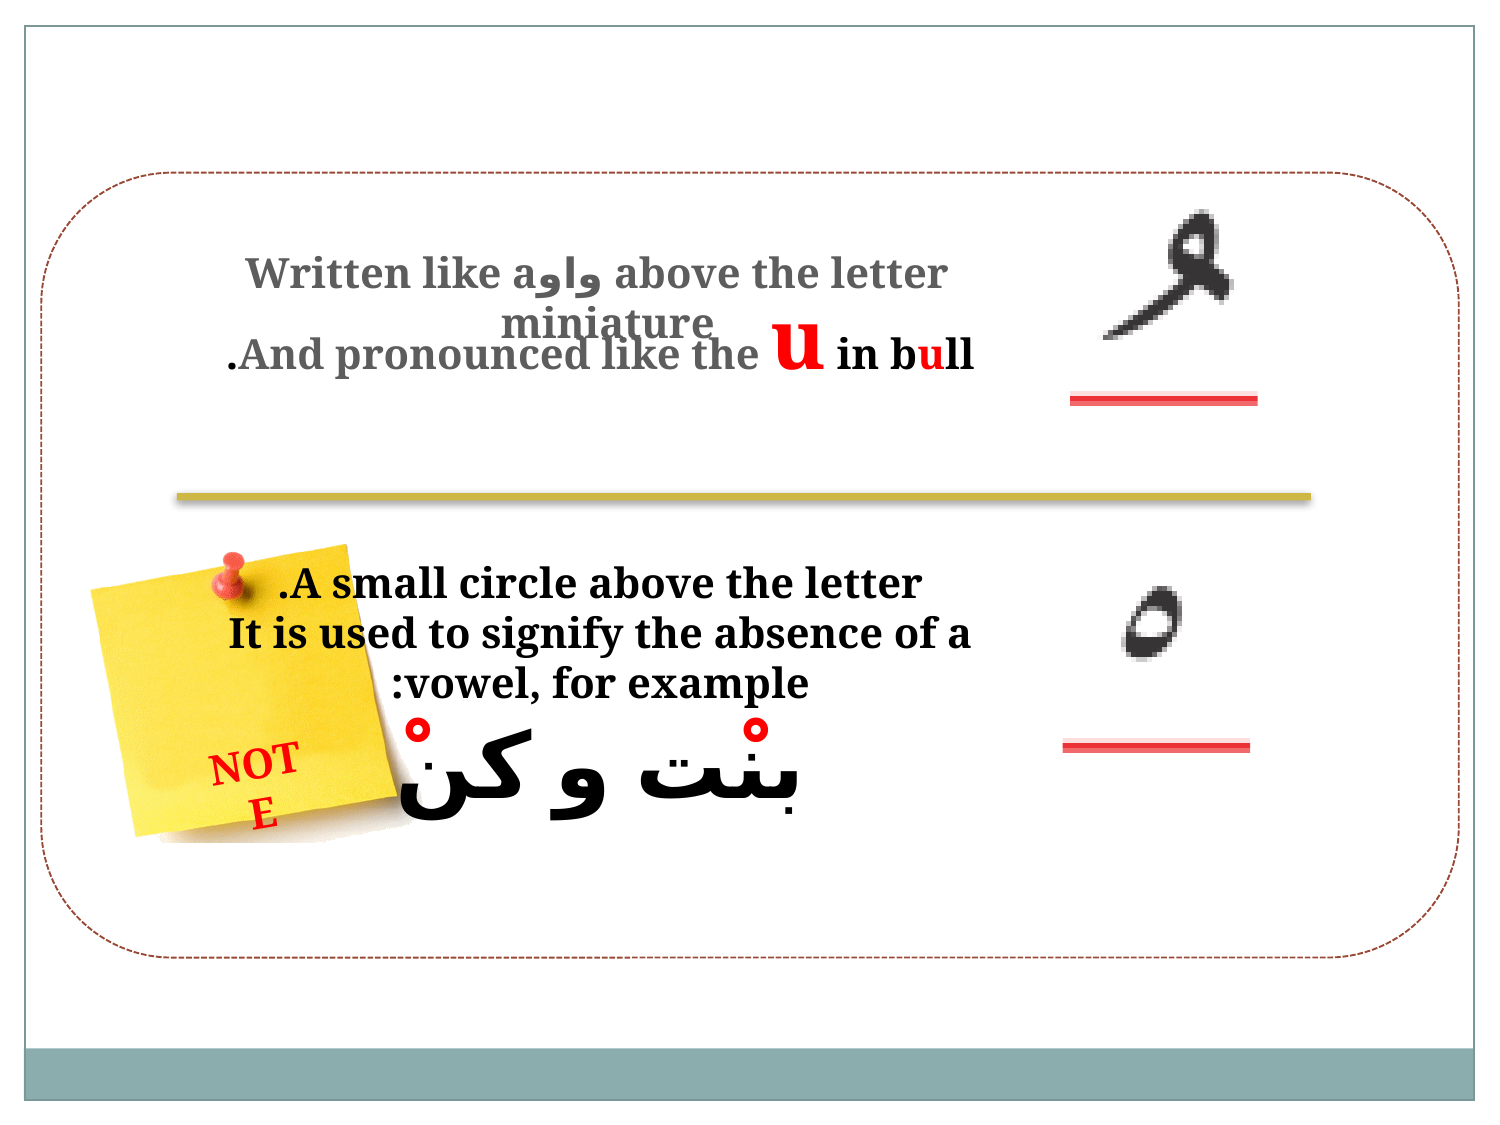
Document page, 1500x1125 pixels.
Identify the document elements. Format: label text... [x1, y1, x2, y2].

text_box A small circle above the letter. It is used to signify the absence of a vowel, for example: بنْت و كنْ [439, 548, 1032, 824]
picture [1069, 207, 1258, 478]
text_box above the letter واوWritten like a miniature [171, 239, 1034, 355]
text_box And pronounced like the u in bull. [169, 278, 1032, 394]
text_box [40, 171, 1460, 959]
text_box [176, 493, 1311, 501]
picture [64, 528, 433, 844]
picture [1062, 554, 1251, 825]
